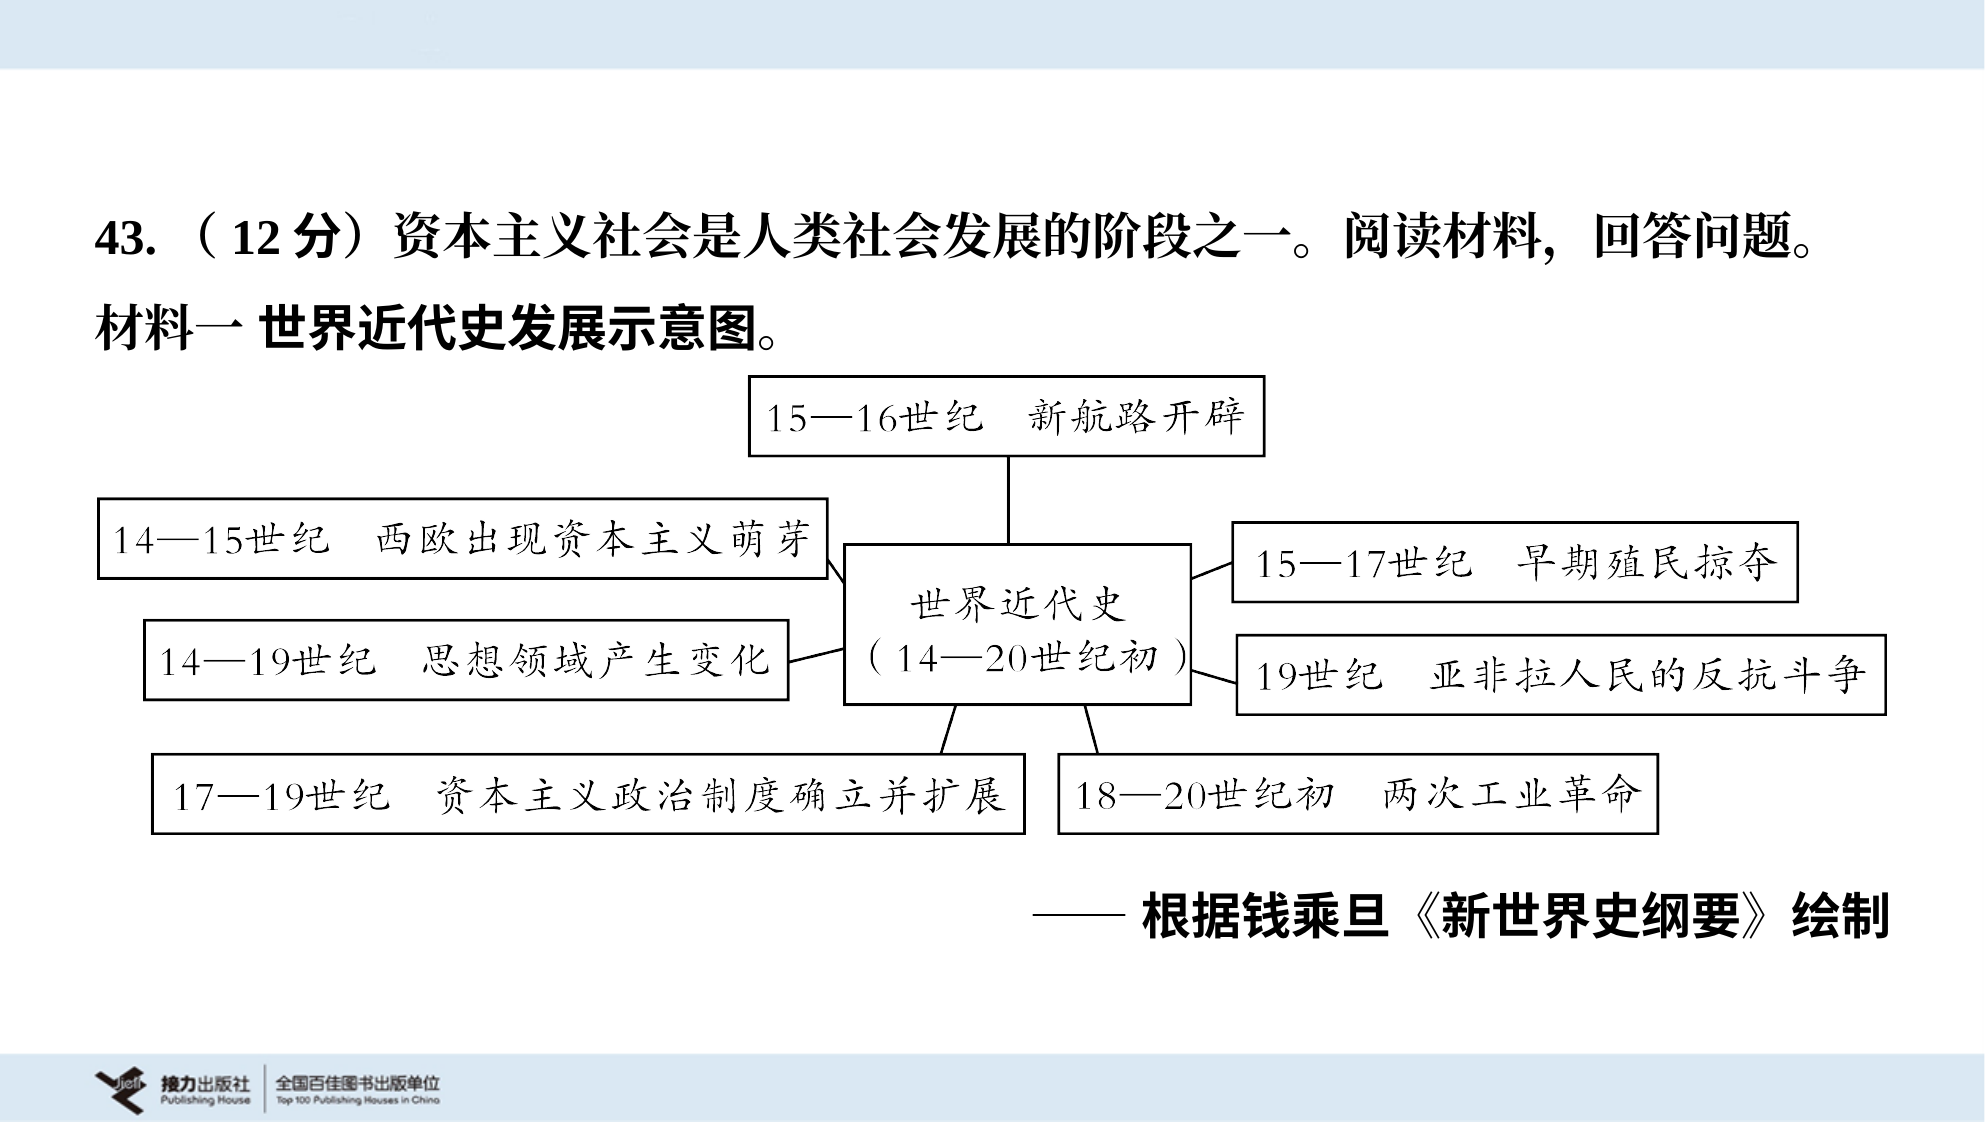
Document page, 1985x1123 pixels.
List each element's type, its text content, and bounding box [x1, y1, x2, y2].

picture [0, 0, 1985, 1122]
text_box 43.（12分）资本主义社会是人类社会发展的阶段之一。阅读材料，回答问题。 材料一 世界近代史发展示意图。 [94, 172, 1892, 357]
text_box ——根据钱乘旦《新世界史纲要》绘制 [94, 857, 1892, 973]
